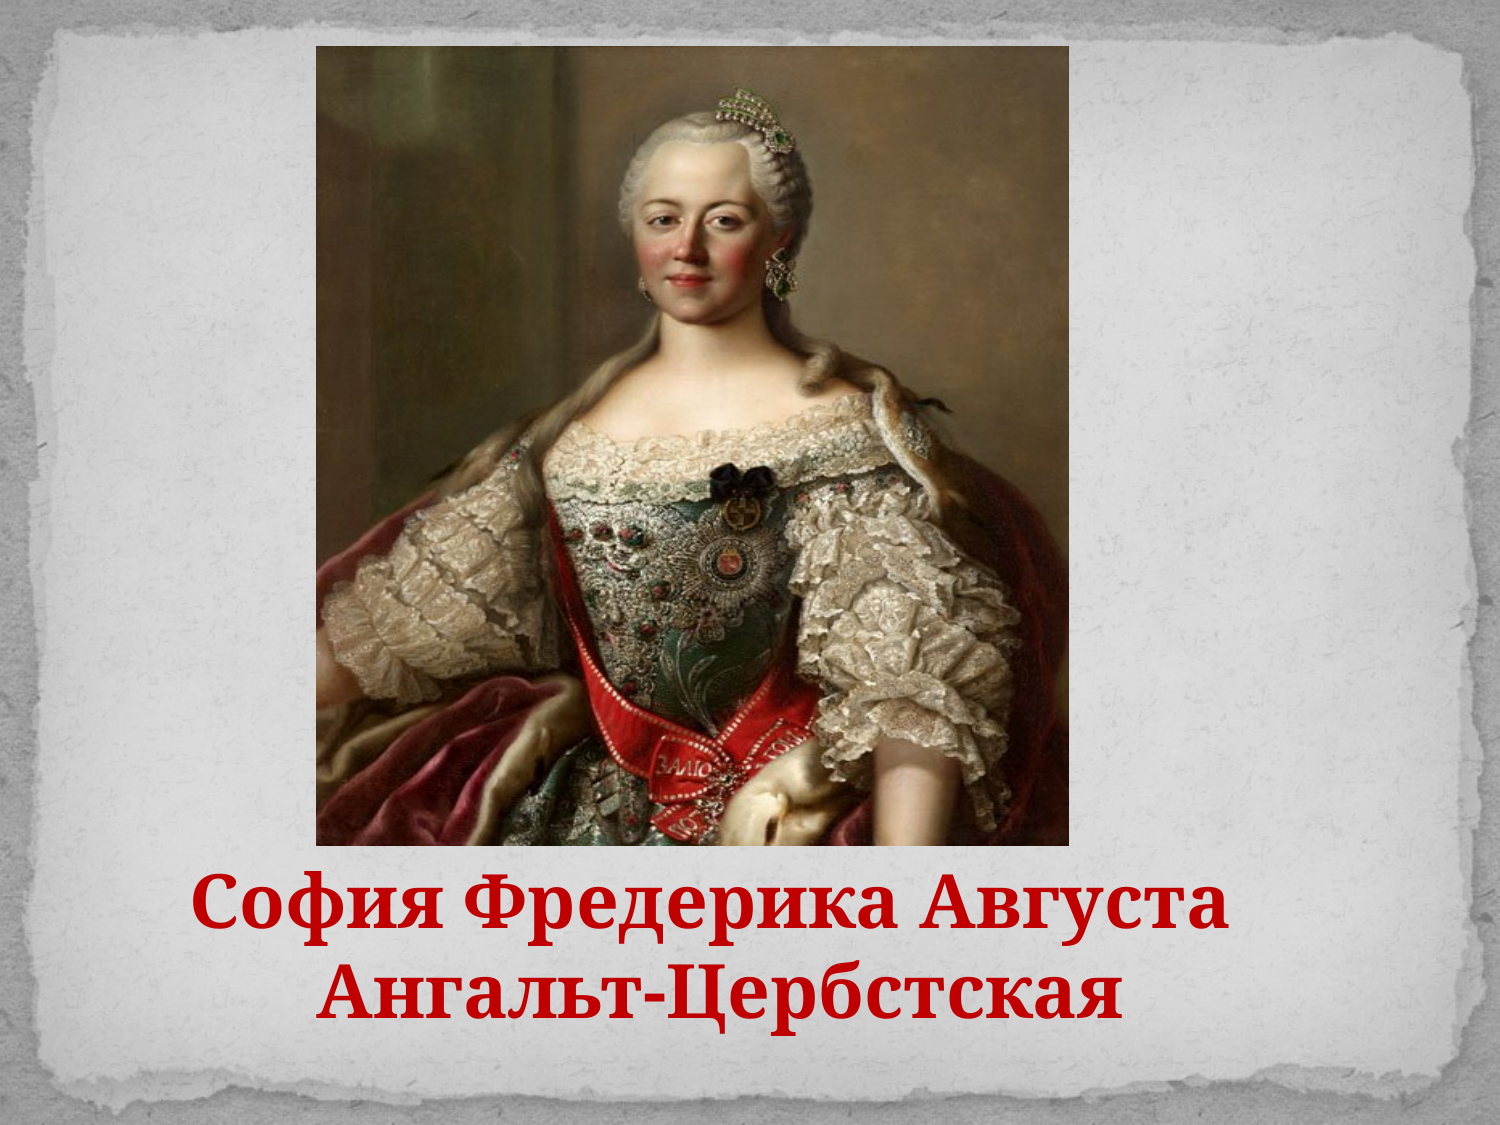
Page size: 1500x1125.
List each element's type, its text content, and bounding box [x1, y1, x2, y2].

picture [316, 46, 1069, 845]
text_box София Фредерика Августа Ангальт-Цербстская [147, 845, 1294, 1041]
